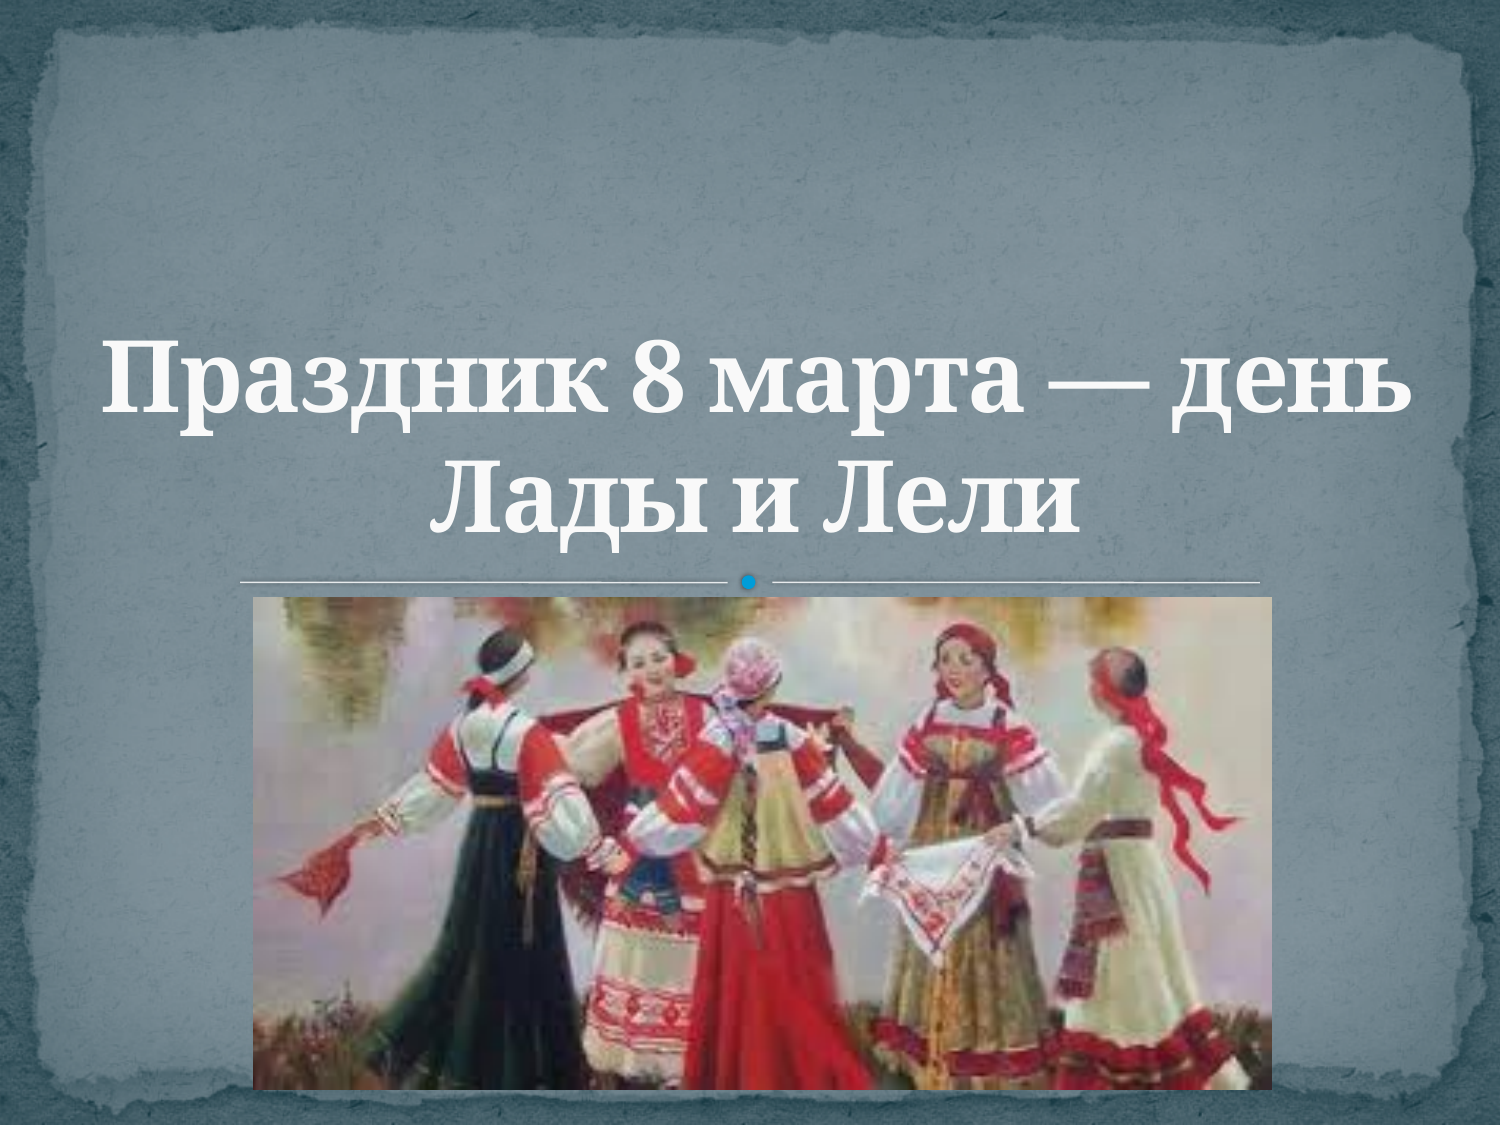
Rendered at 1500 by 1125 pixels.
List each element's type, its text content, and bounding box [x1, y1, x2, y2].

title Праздник 8 марта — день Лады и Лели [74, 235, 1438, 561]
picture [253, 597, 1272, 1090]
